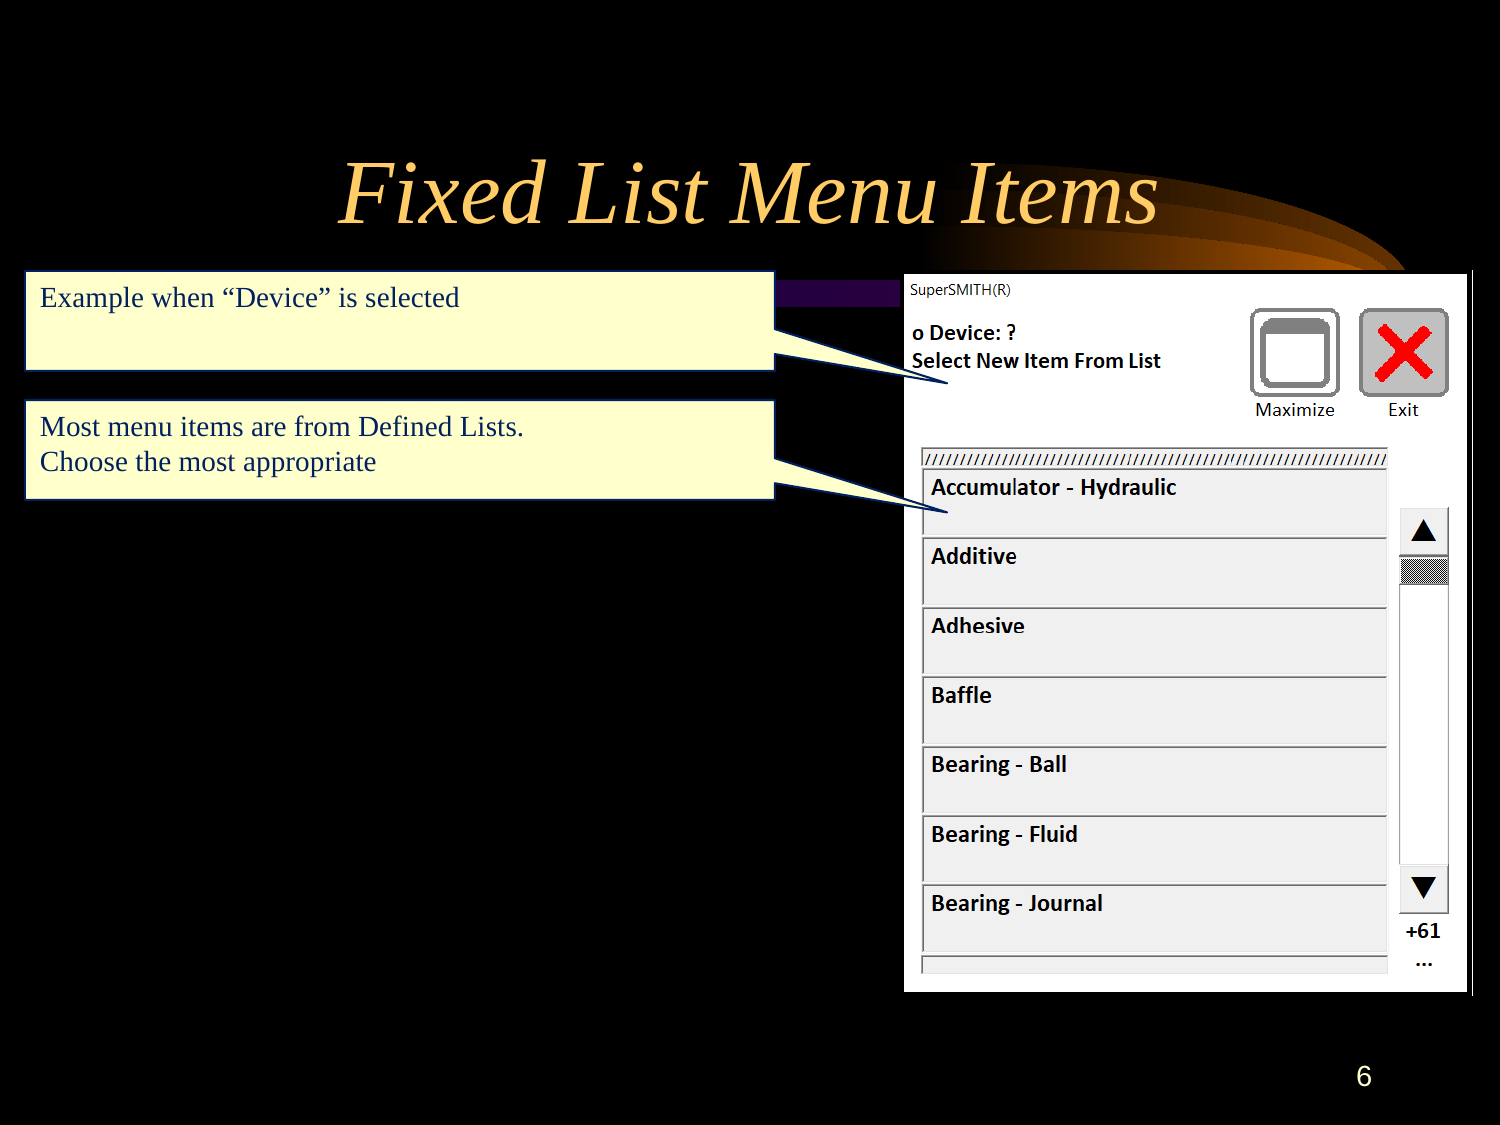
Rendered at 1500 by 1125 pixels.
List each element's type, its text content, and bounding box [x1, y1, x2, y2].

picture [899, 270, 1473, 996]
slide_number 6 [1074, 1037, 1388, 1113]
title Fixed List Menu Items [112, 62, 1388, 250]
text_box Example when “Device” is selected [24, 270, 899, 376]
text_box Most menu items are from Defined Lists. Choose the most appropriate [24, 399, 899, 505]
